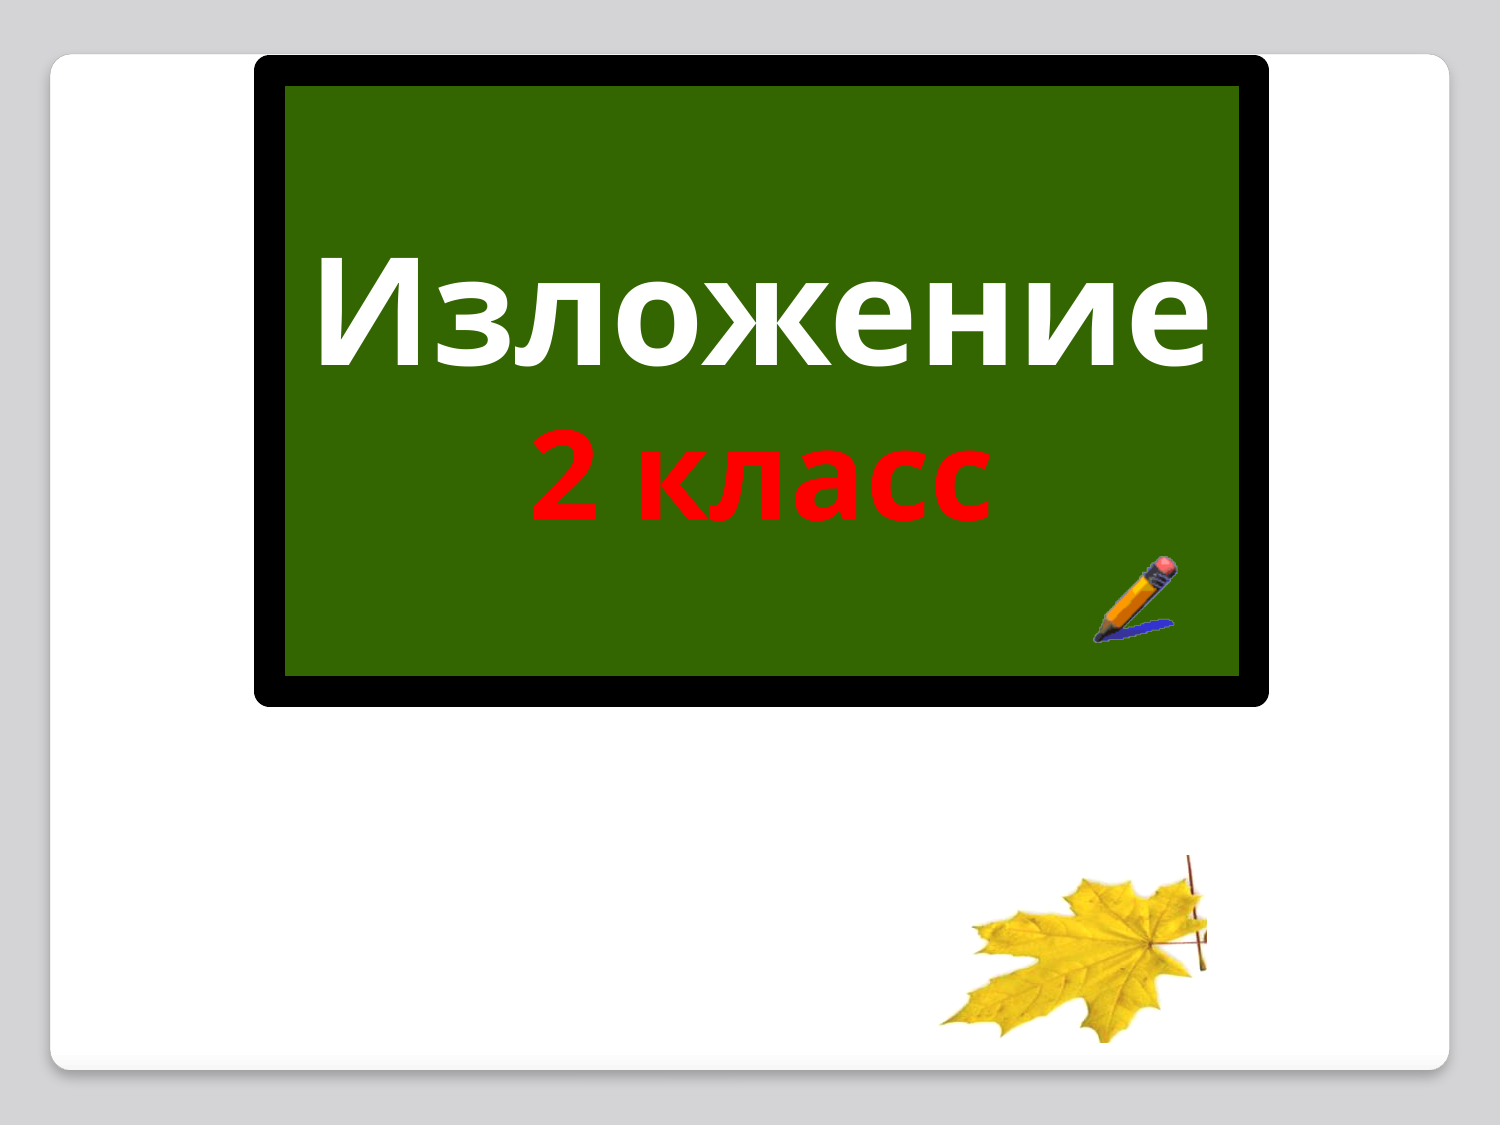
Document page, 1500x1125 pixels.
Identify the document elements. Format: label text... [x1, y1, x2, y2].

picture [937, 855, 1208, 1044]
picture [1089, 527, 1231, 669]
text_box Изложение 2 класс [266, 67, 1257, 695]
